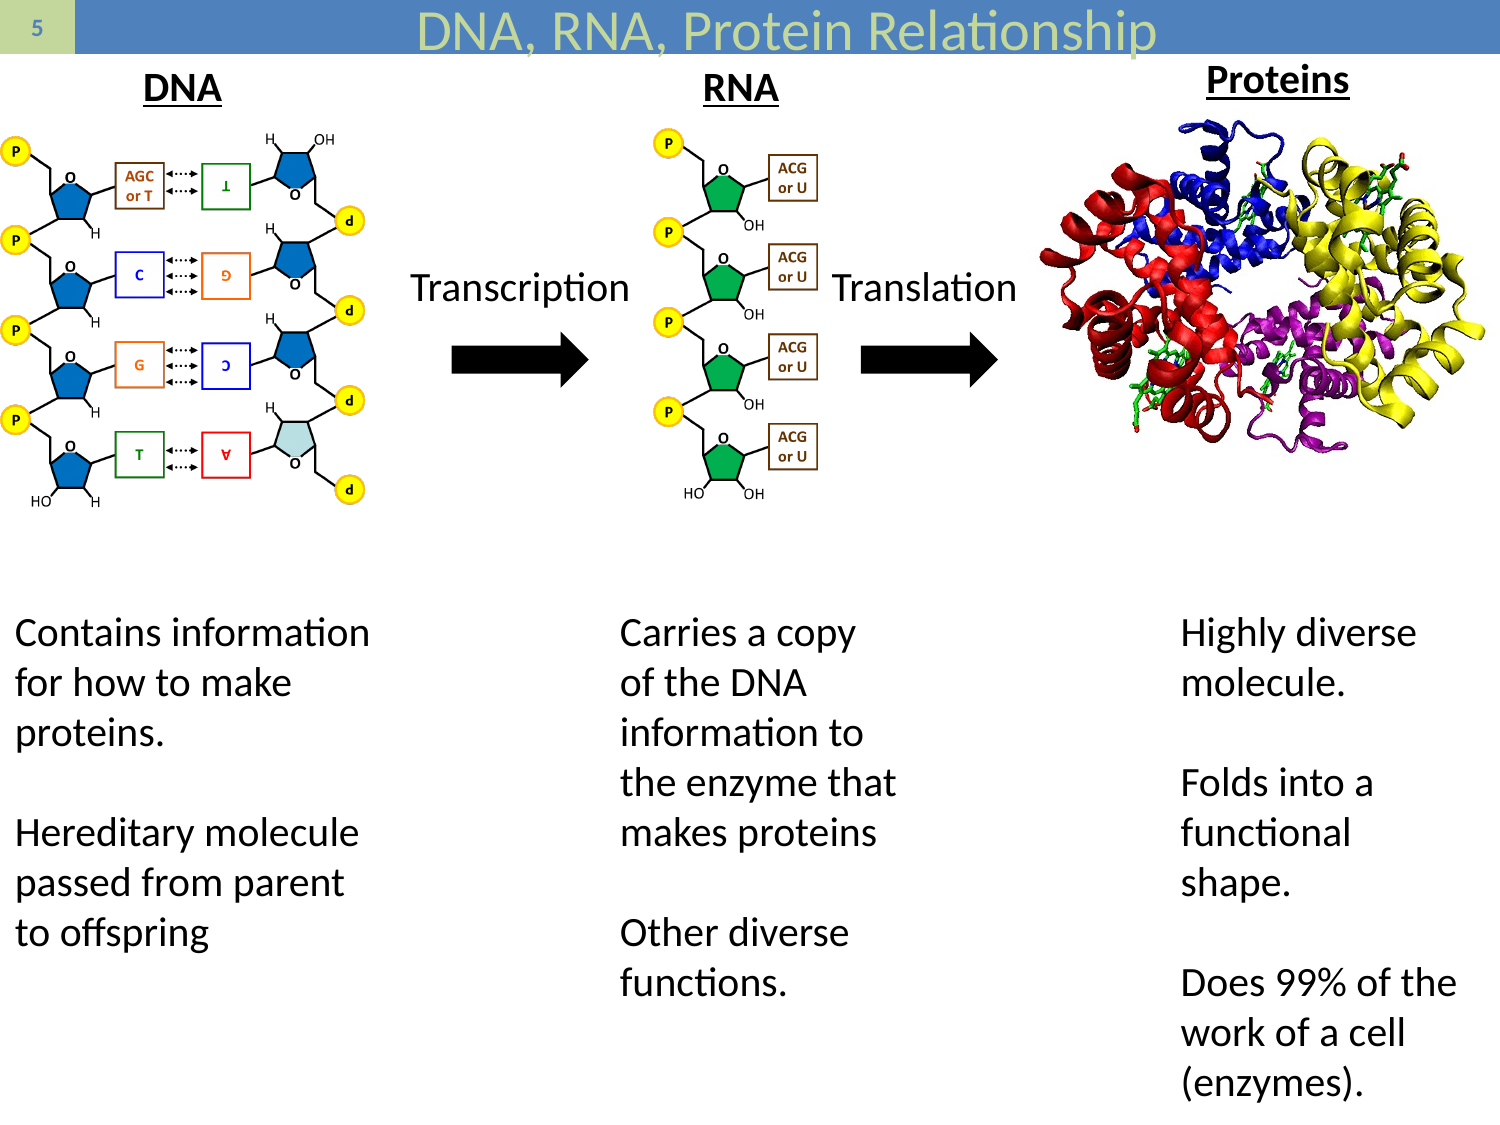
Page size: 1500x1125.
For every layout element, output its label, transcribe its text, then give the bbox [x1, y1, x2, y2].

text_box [386, 252, 648, 388]
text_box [822, 252, 1059, 388]
picture [653, 127, 818, 513]
text_box Contains information for how to make proteins. Hereditary molecule passed from parent to offspring [0, 597, 394, 962]
text_box Carries a copy of the DNA information to the enzyme that makes proteins Other diverse functions. [605, 596, 915, 1012]
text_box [1027, 44, 1500, 465]
title DNA, RNA, Protein Relationship [75, 0, 1500, 54]
text_box Highly diverse molecule. Folds into a functional shape. Does 99% of the work of a cell (enzymes). [1165, 596, 1476, 1112]
picture [0, 119, 365, 522]
text_box DNA [95, 52, 270, 118]
text_box RNA [653, 52, 829, 118]
